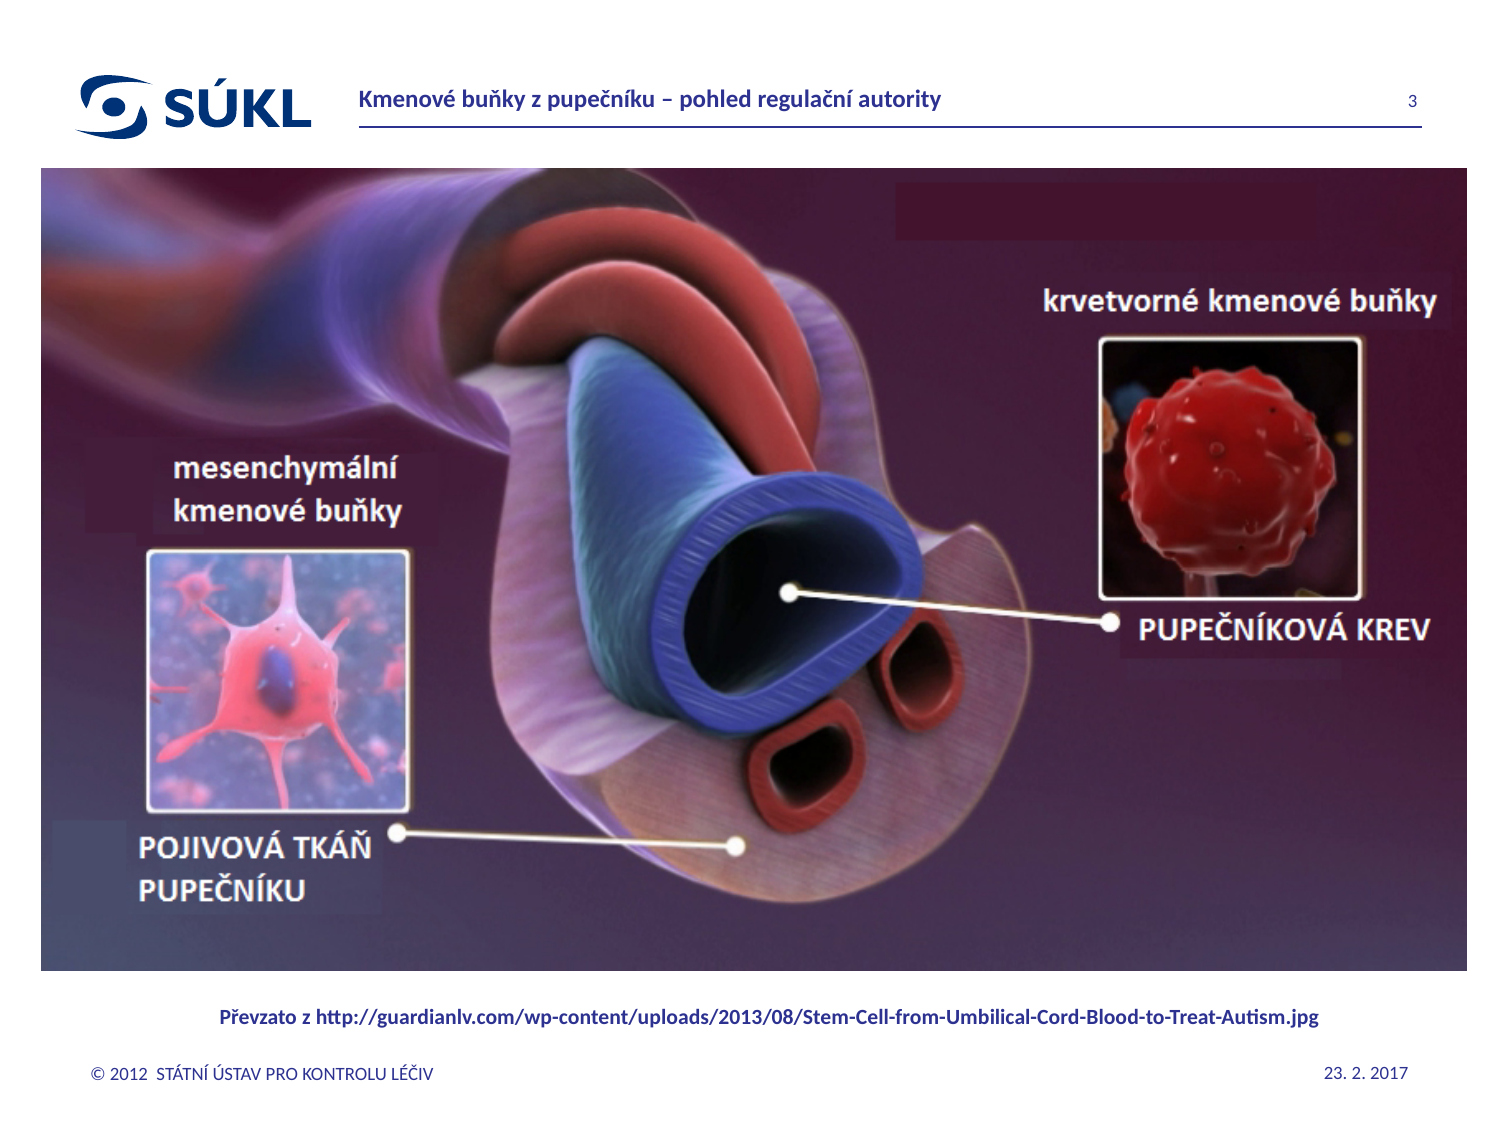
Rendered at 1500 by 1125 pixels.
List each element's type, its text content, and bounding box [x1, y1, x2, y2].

slide_number 23. 2. 2017 [1127, 1042, 1424, 1102]
list Kmenové buňky z pupečníku – pohled regulační autority [359, 82, 1186, 124]
picture [40, 168, 1467, 971]
text_box Převzato z http://guardianlv.com/wp-content/uploads/2013/08/Stem-Cell-from-Umbilical-Cord-Blood-to-Treat-Autism.jpg [204, 990, 1335, 1051]
footer © 2012 STÁTNÍ ÚSTAV PRO KONTROLU LÉČIV [75, 1042, 550, 1103]
slide_number 3 [1240, 88, 1418, 124]
